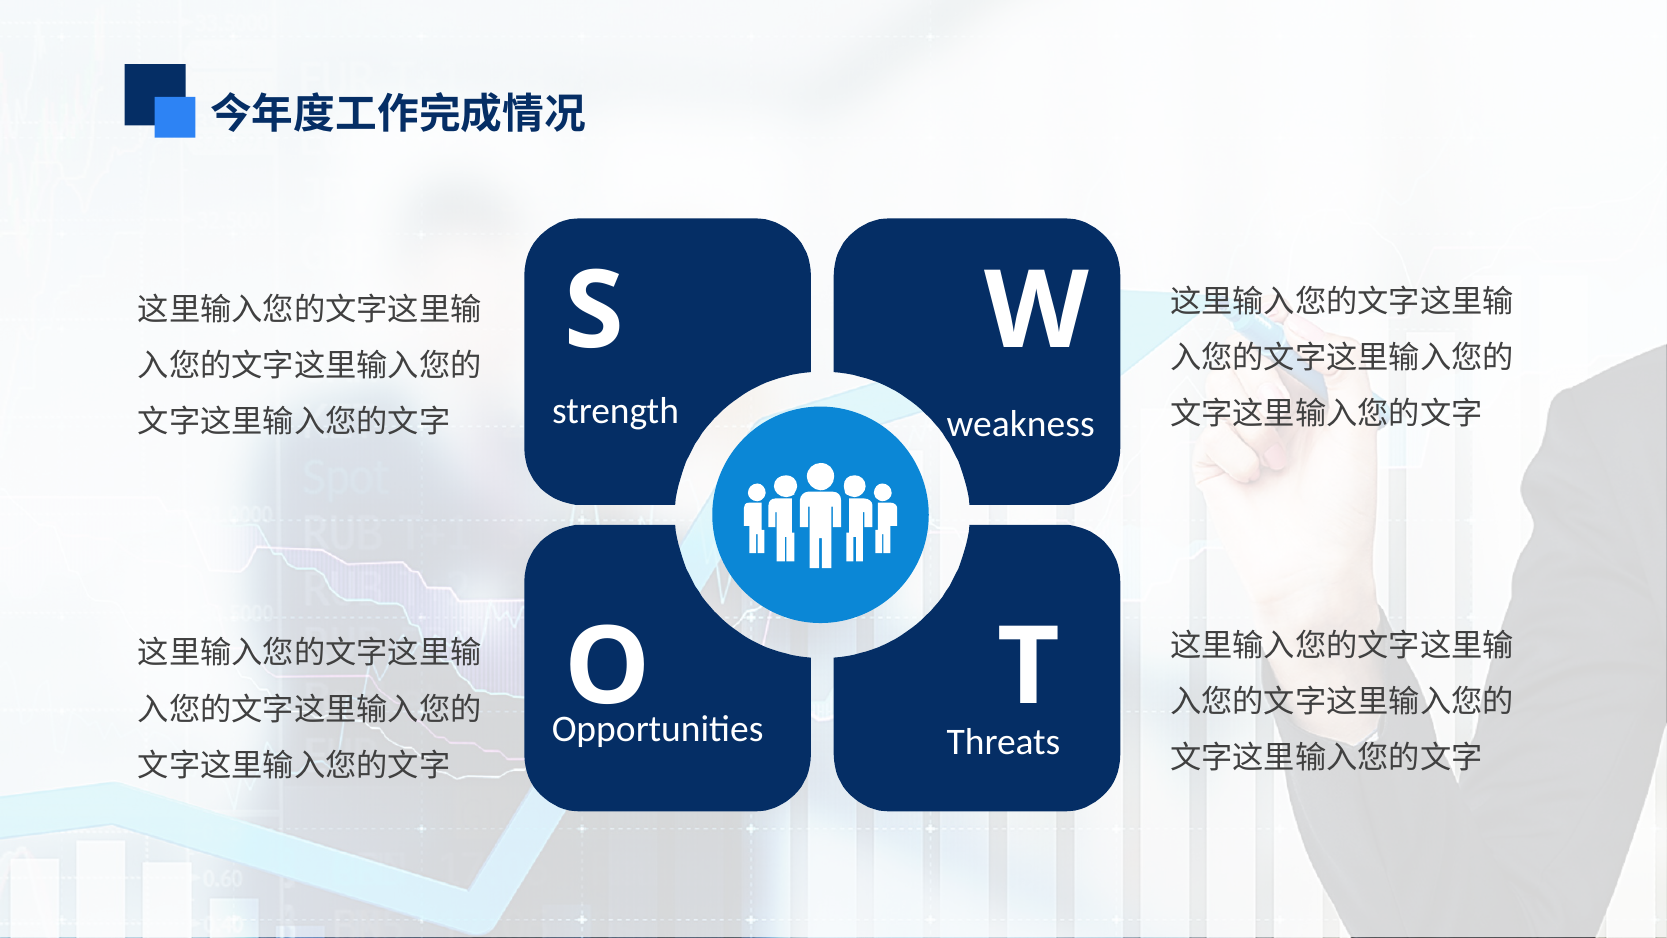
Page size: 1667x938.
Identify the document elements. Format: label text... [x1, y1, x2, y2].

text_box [833, 218, 1149, 505]
text_box [153, 95, 197, 140]
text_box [524, 218, 812, 505]
text_box 这里输入您的文字这里输入您的文字这里输入您的文字这里输入您的文字 [125, 607, 510, 789]
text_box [833, 524, 1149, 812]
text_box [123, 62, 188, 127]
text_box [711, 406, 929, 624]
text_box 这里输入您的文字这里输入您的文字这里输入您的文字这里输入您的文字 [1157, 256, 1542, 438]
text_box 这里输入您的文字这里输入您的文字这里输入您的文字这里输入您的文字 [1157, 599, 1542, 782]
text_box 这里输入您的文字这里输入您的文字这里输入您的文字这里输入您的文字 [125, 263, 515, 445]
text_box 今年度工作完成情况 [195, 78, 621, 144]
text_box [524, 524, 818, 812]
